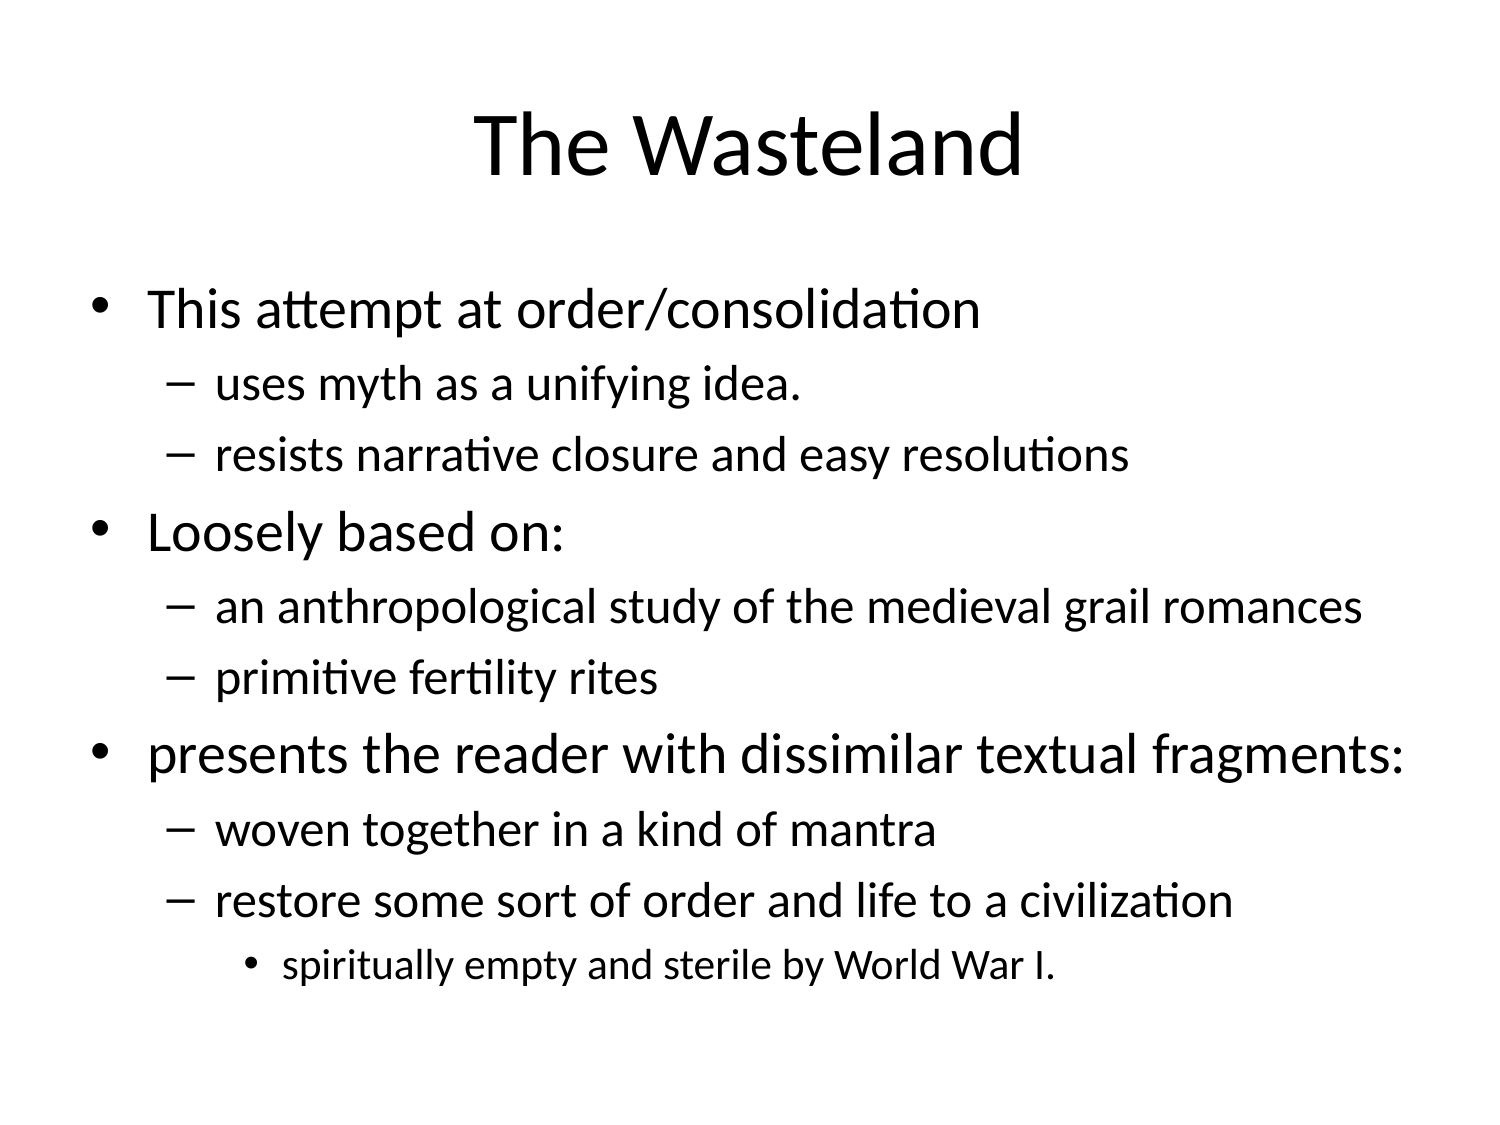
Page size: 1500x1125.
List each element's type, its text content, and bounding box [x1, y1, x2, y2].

title The Wasteland [75, 45, 1425, 233]
list This attempt at order/consolidation uses myth as a unifying idea. resists narrative closure and easy resolutions Loosely based on: an anthropological study of the medieval grail romances primitive fertility rites presents the reader with dissimilar textual fragments: woven together in a kind of mantra restore some sort of order and life to a civilization spiritually empty and sterile by World War I. [75, 262, 1425, 1005]
